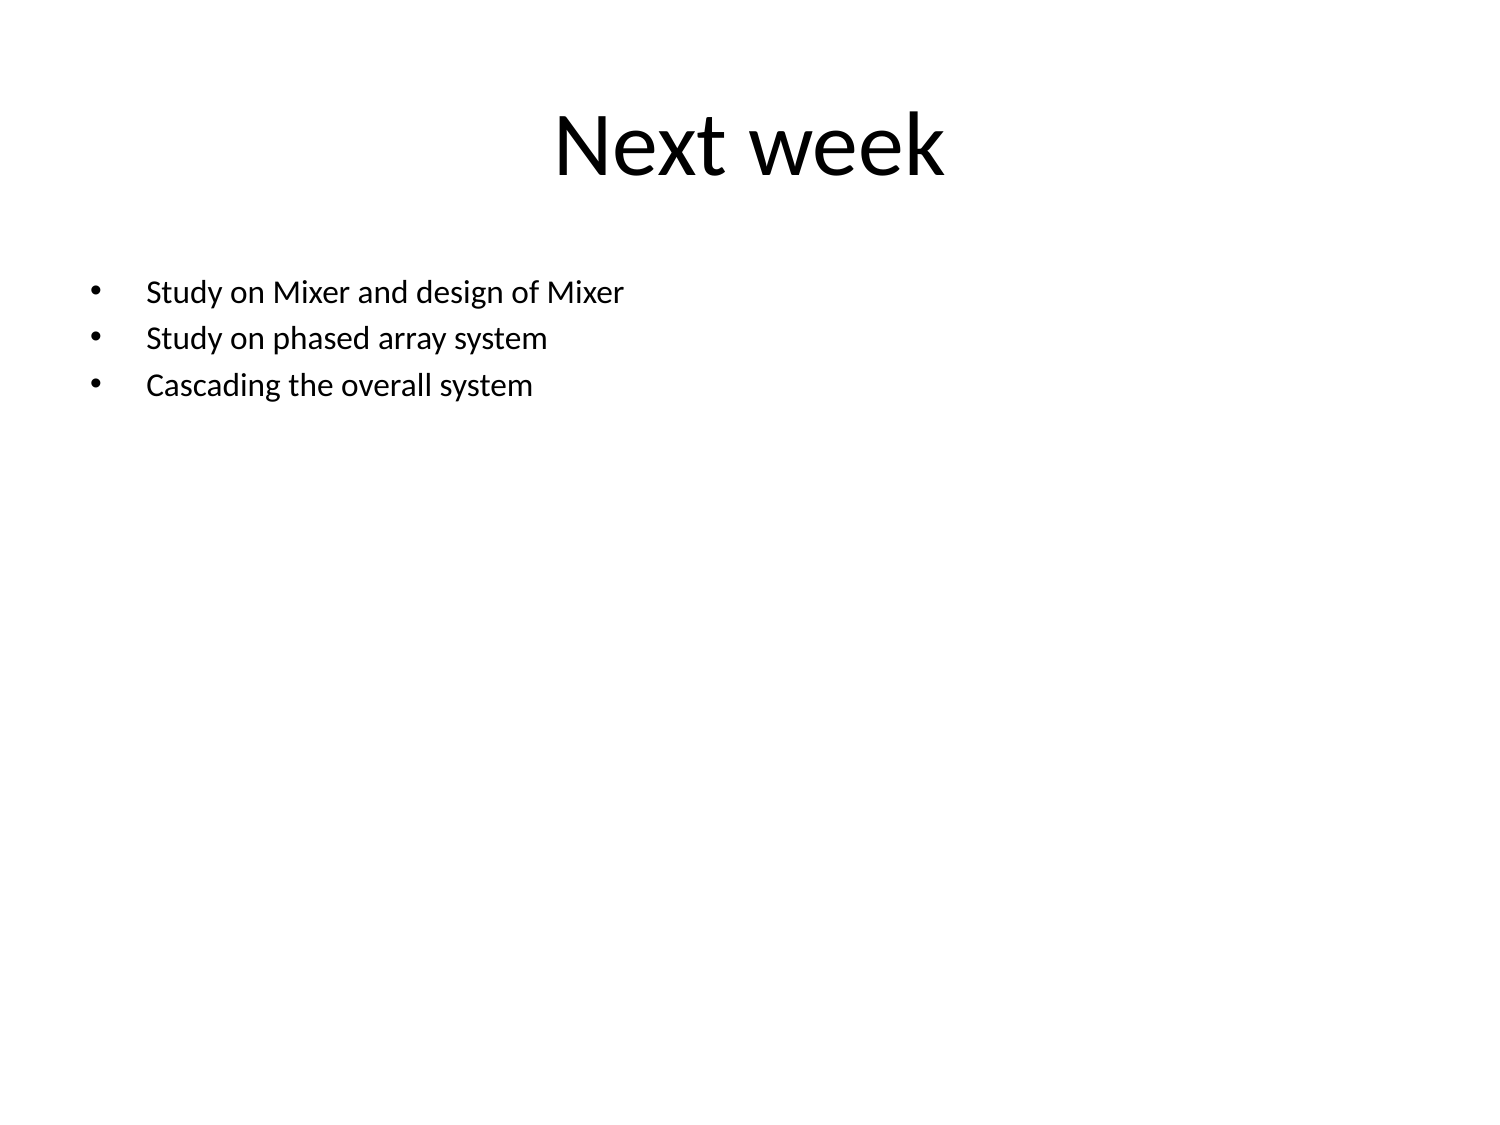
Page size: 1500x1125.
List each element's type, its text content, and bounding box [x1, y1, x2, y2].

title Next week [75, 45, 1425, 233]
list Study on Mixer and design of Mixer Study on phased array system Cascading the overall system [75, 262, 1425, 1005]
